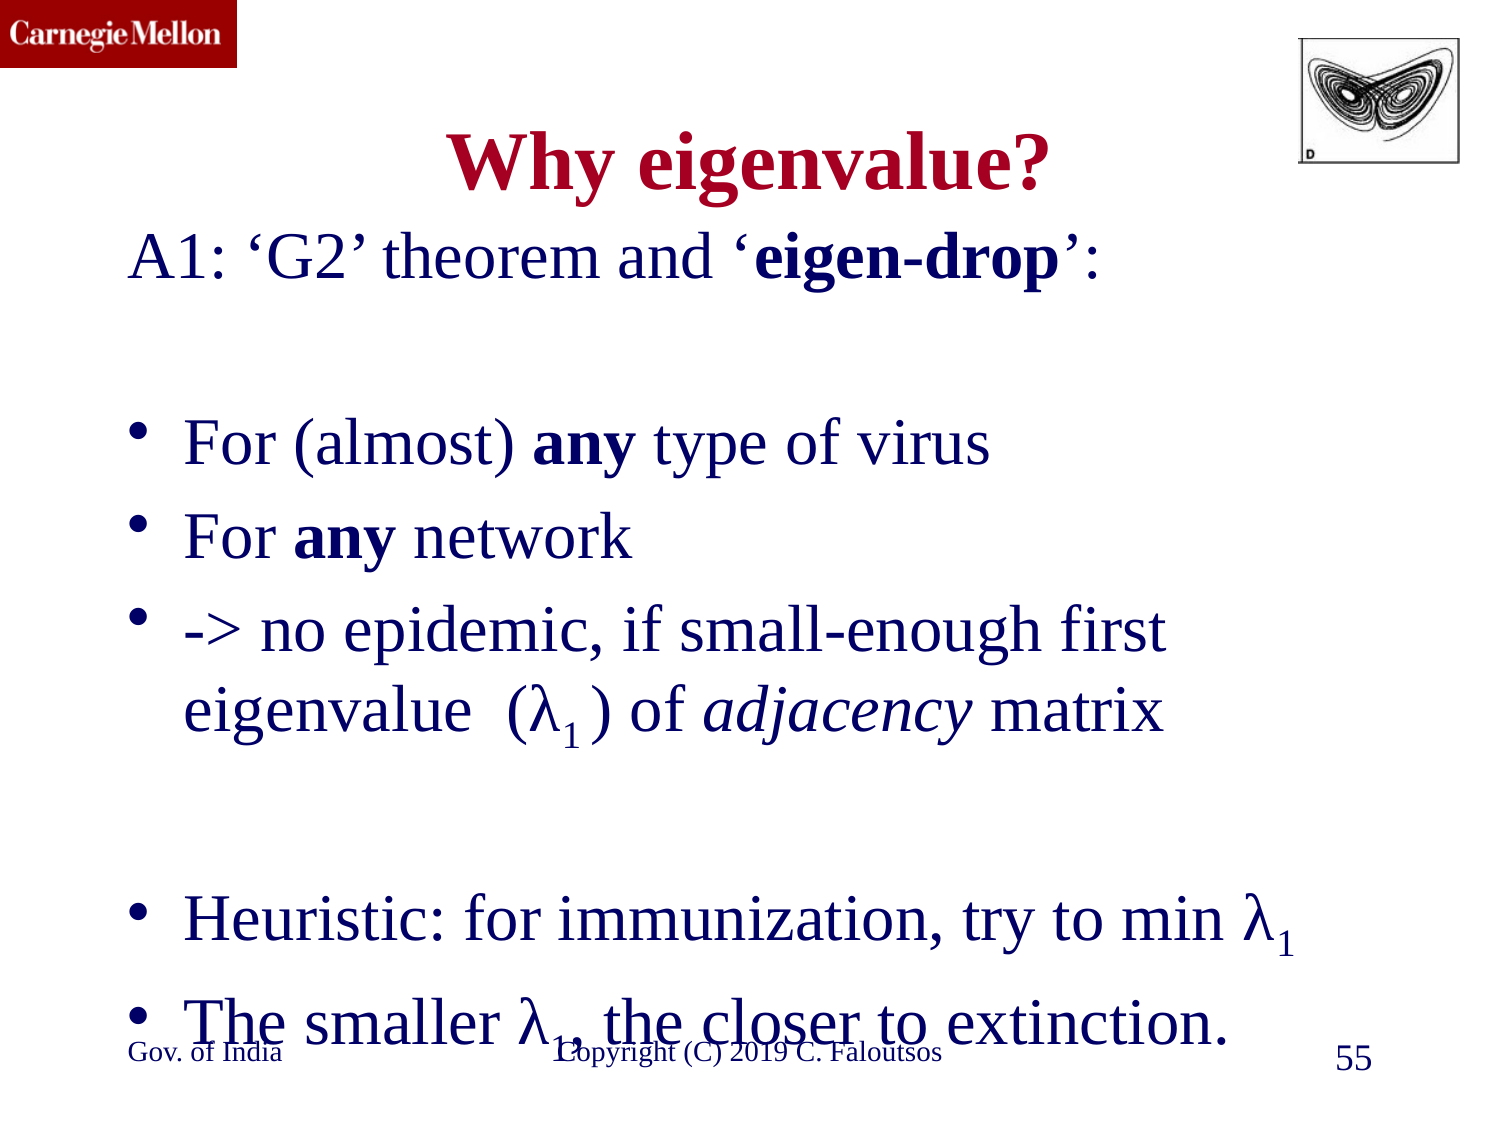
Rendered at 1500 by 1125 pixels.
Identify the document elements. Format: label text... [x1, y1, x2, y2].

slide_number Gov. of India [112, 1024, 426, 1101]
picture [1298, 37, 1460, 164]
picture [0, 0, 237, 68]
footer Copyright (C) 2019 C. Faloutsos [512, 1024, 988, 1101]
slide_number 55 [1074, 1024, 1388, 1101]
list A1: ‘G2’ theorem and ‘eigen-drop’: For (almost) any type of virus For any network -> no epidemic, if small-enough first eigenvalue (λ1 ) of adjacency matrix Heuristic: for immunization, try to min λ1 The smaller λ1, the closer to extinction. [112, 203, 1388, 967]
title Why eigenvalue? [112, 99, 1388, 203]
